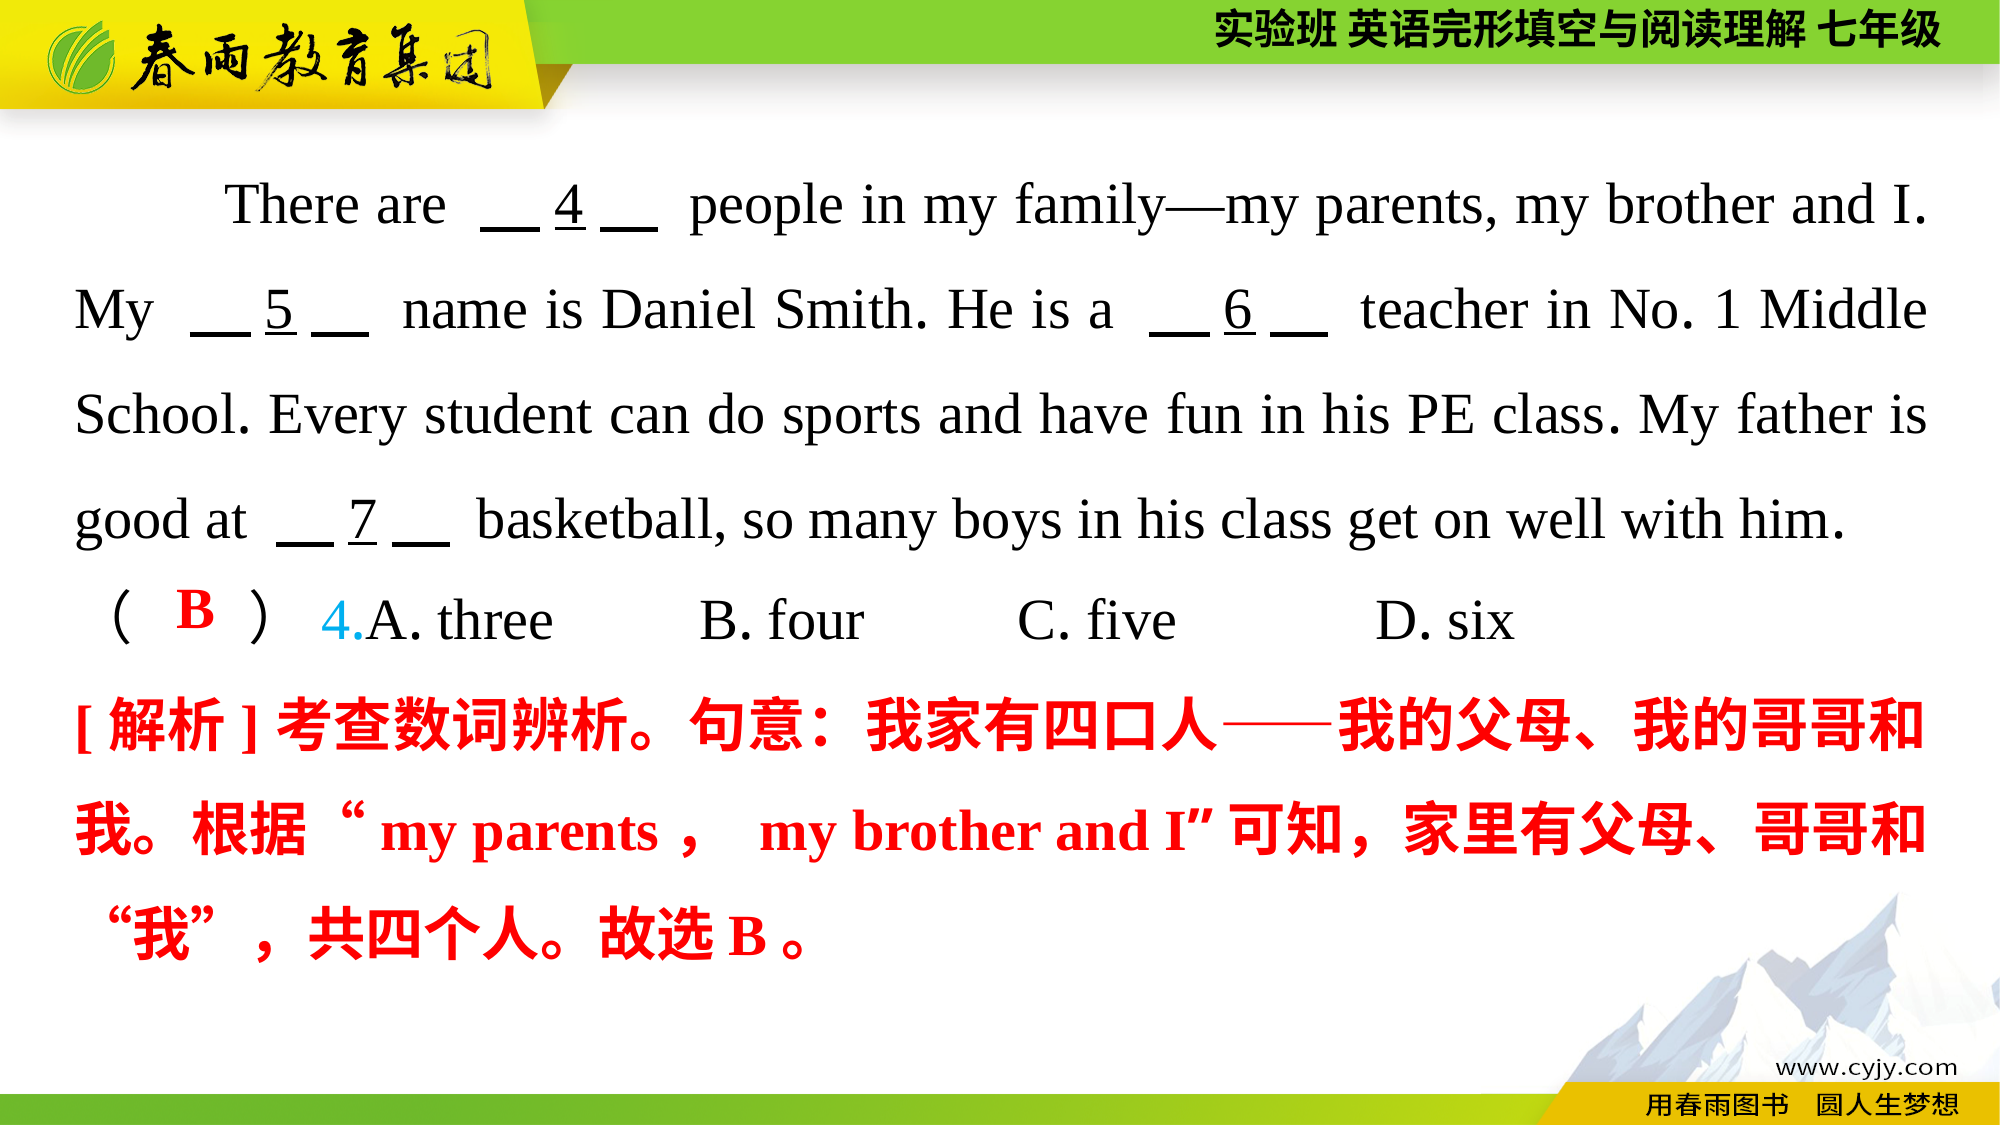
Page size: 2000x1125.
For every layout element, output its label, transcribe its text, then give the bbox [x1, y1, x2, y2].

text_box B [161, 562, 231, 648]
list There are 4 people in my family—my parents, my brother and I. My 5 name is Daniel Smith. He is a 6 teacher in No. 1 Middle School. Every student can do sports and have fun in his PE class. My father is good at 7 basketball, so many boys in his class get on well with him. [59, 122, 1944, 538]
text_box （ ）4.A. three B. four C. five D. six [59, 538, 1944, 645]
text_box [解析]考查数词辨析。句意：我家有四口人——我的父母、我的哥哥和我。根据“my parents， my brother and I”可知，家里有父母、哥哥和“我”，共四个人。故选B。 [59, 645, 1944, 975]
picture [0, 0, 2000, 1125]
